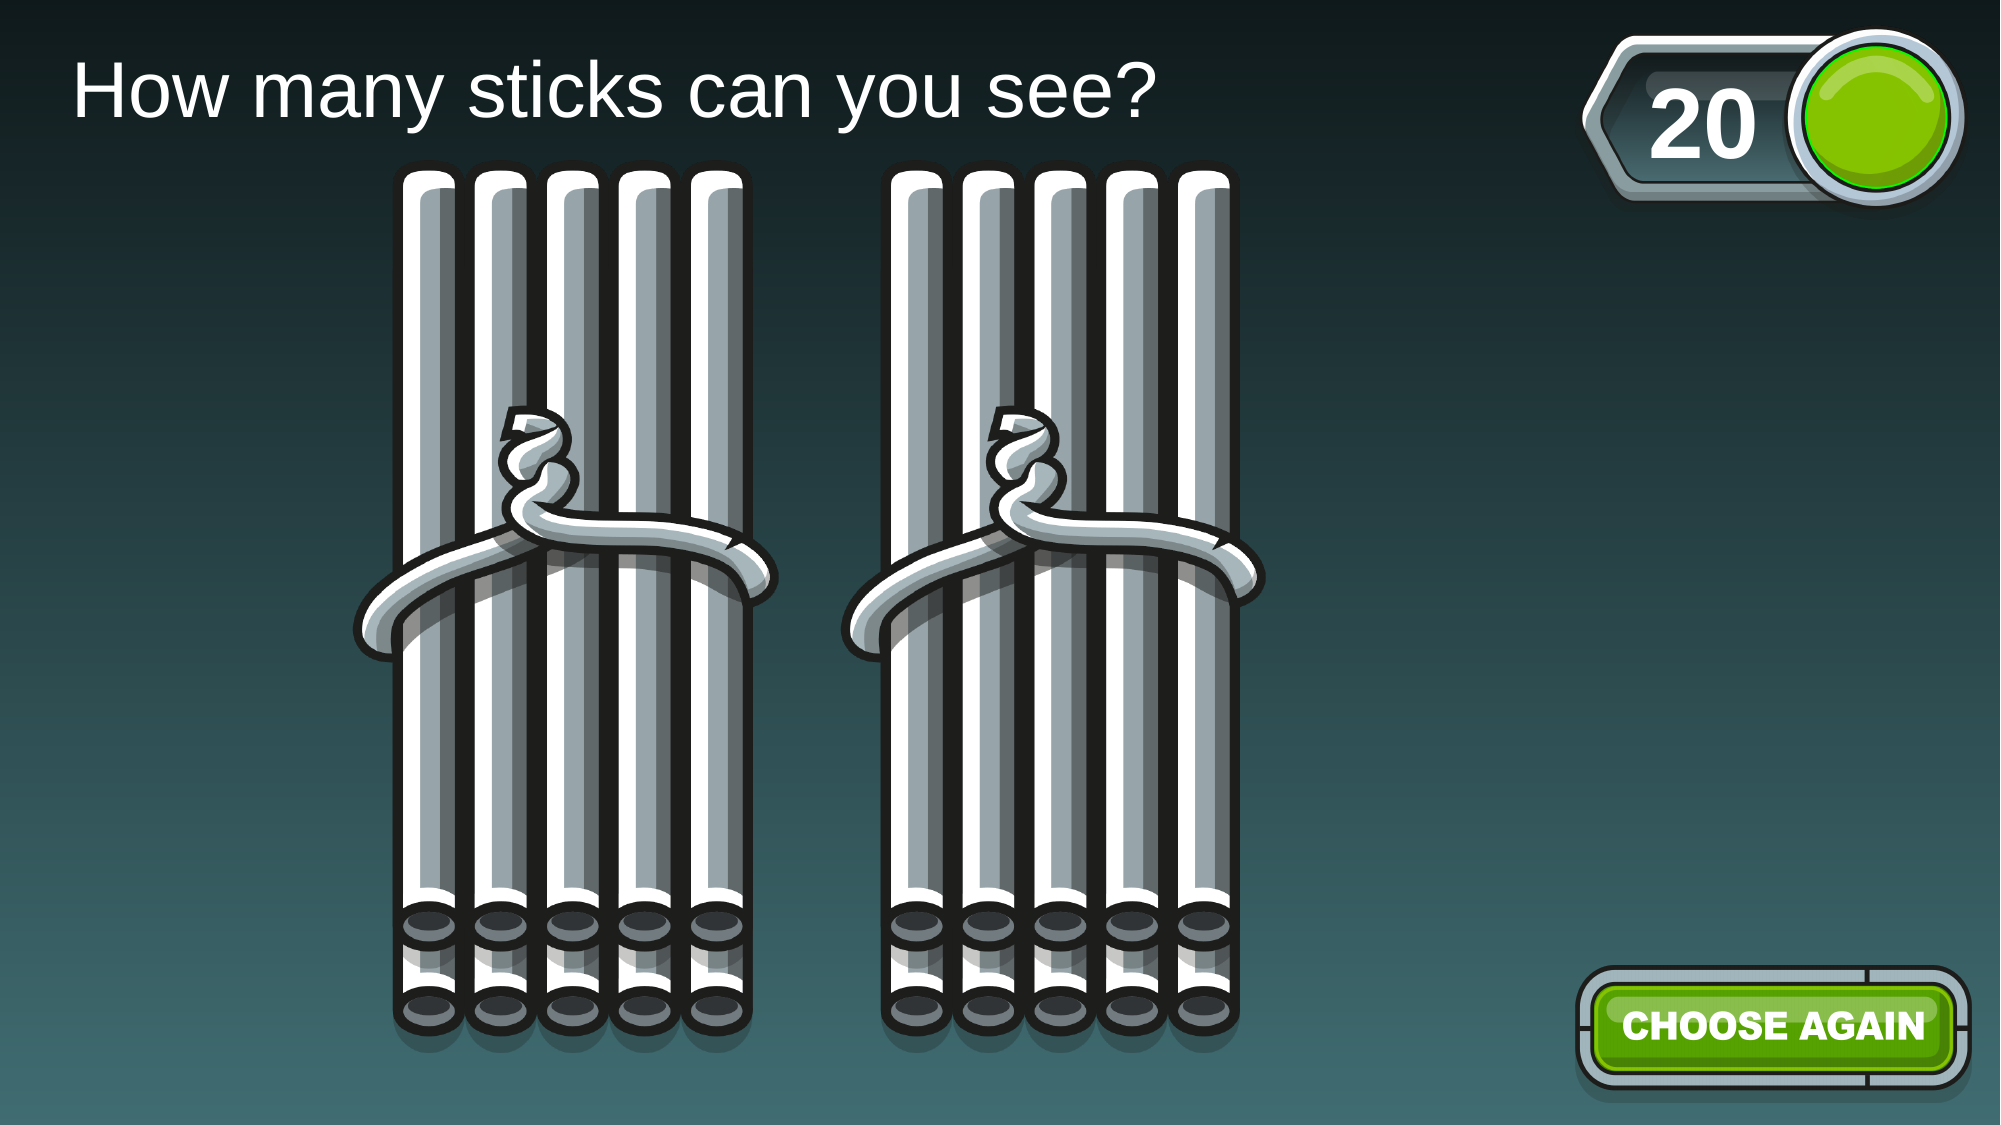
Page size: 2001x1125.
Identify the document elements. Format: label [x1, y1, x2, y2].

text_box [55, 30, 1252, 161]
picture [1575, 965, 1972, 1104]
picture [352, 160, 779, 1053]
picture [839, 160, 1266, 1053]
picture [1575, 25, 1971, 221]
